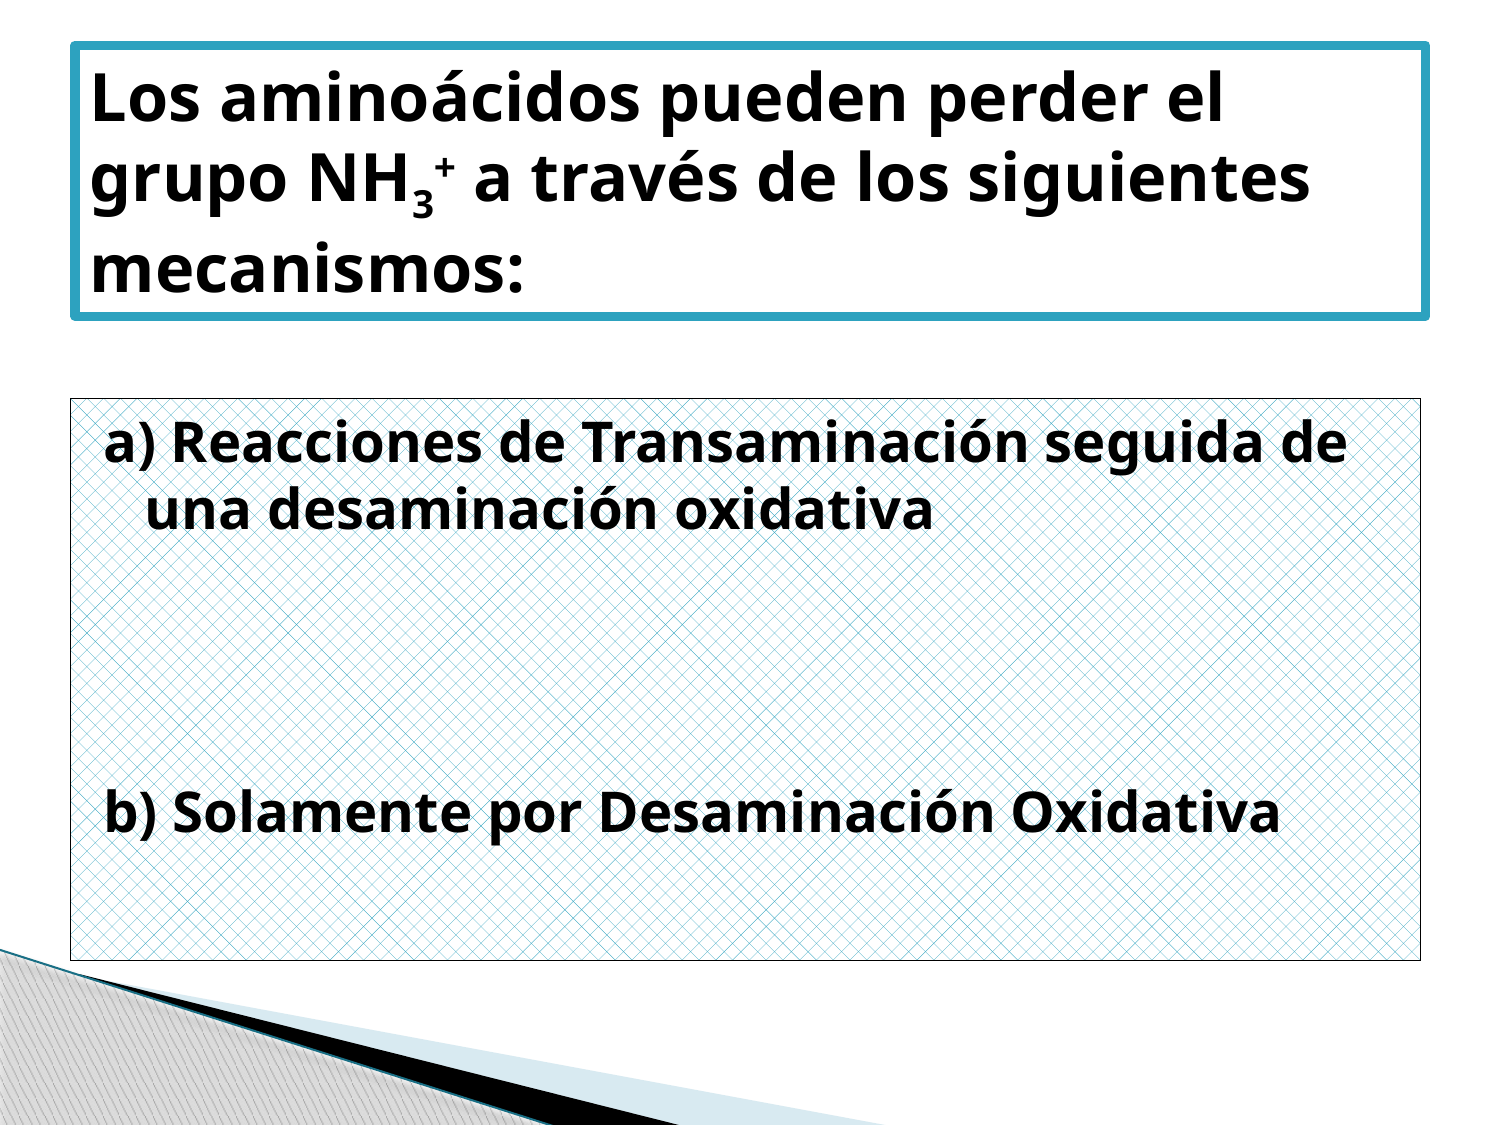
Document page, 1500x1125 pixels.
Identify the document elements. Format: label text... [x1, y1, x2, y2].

list a) Reacciones de Transaminación seguida de una desaminación oxidativa b) Solamente por Desaminación Oxidativa [70, 398, 1421, 961]
title Los aminoácidos pueden perder el grupo NH3+ a través de los siguientes mecanismos: [70, 41, 1430, 321]
